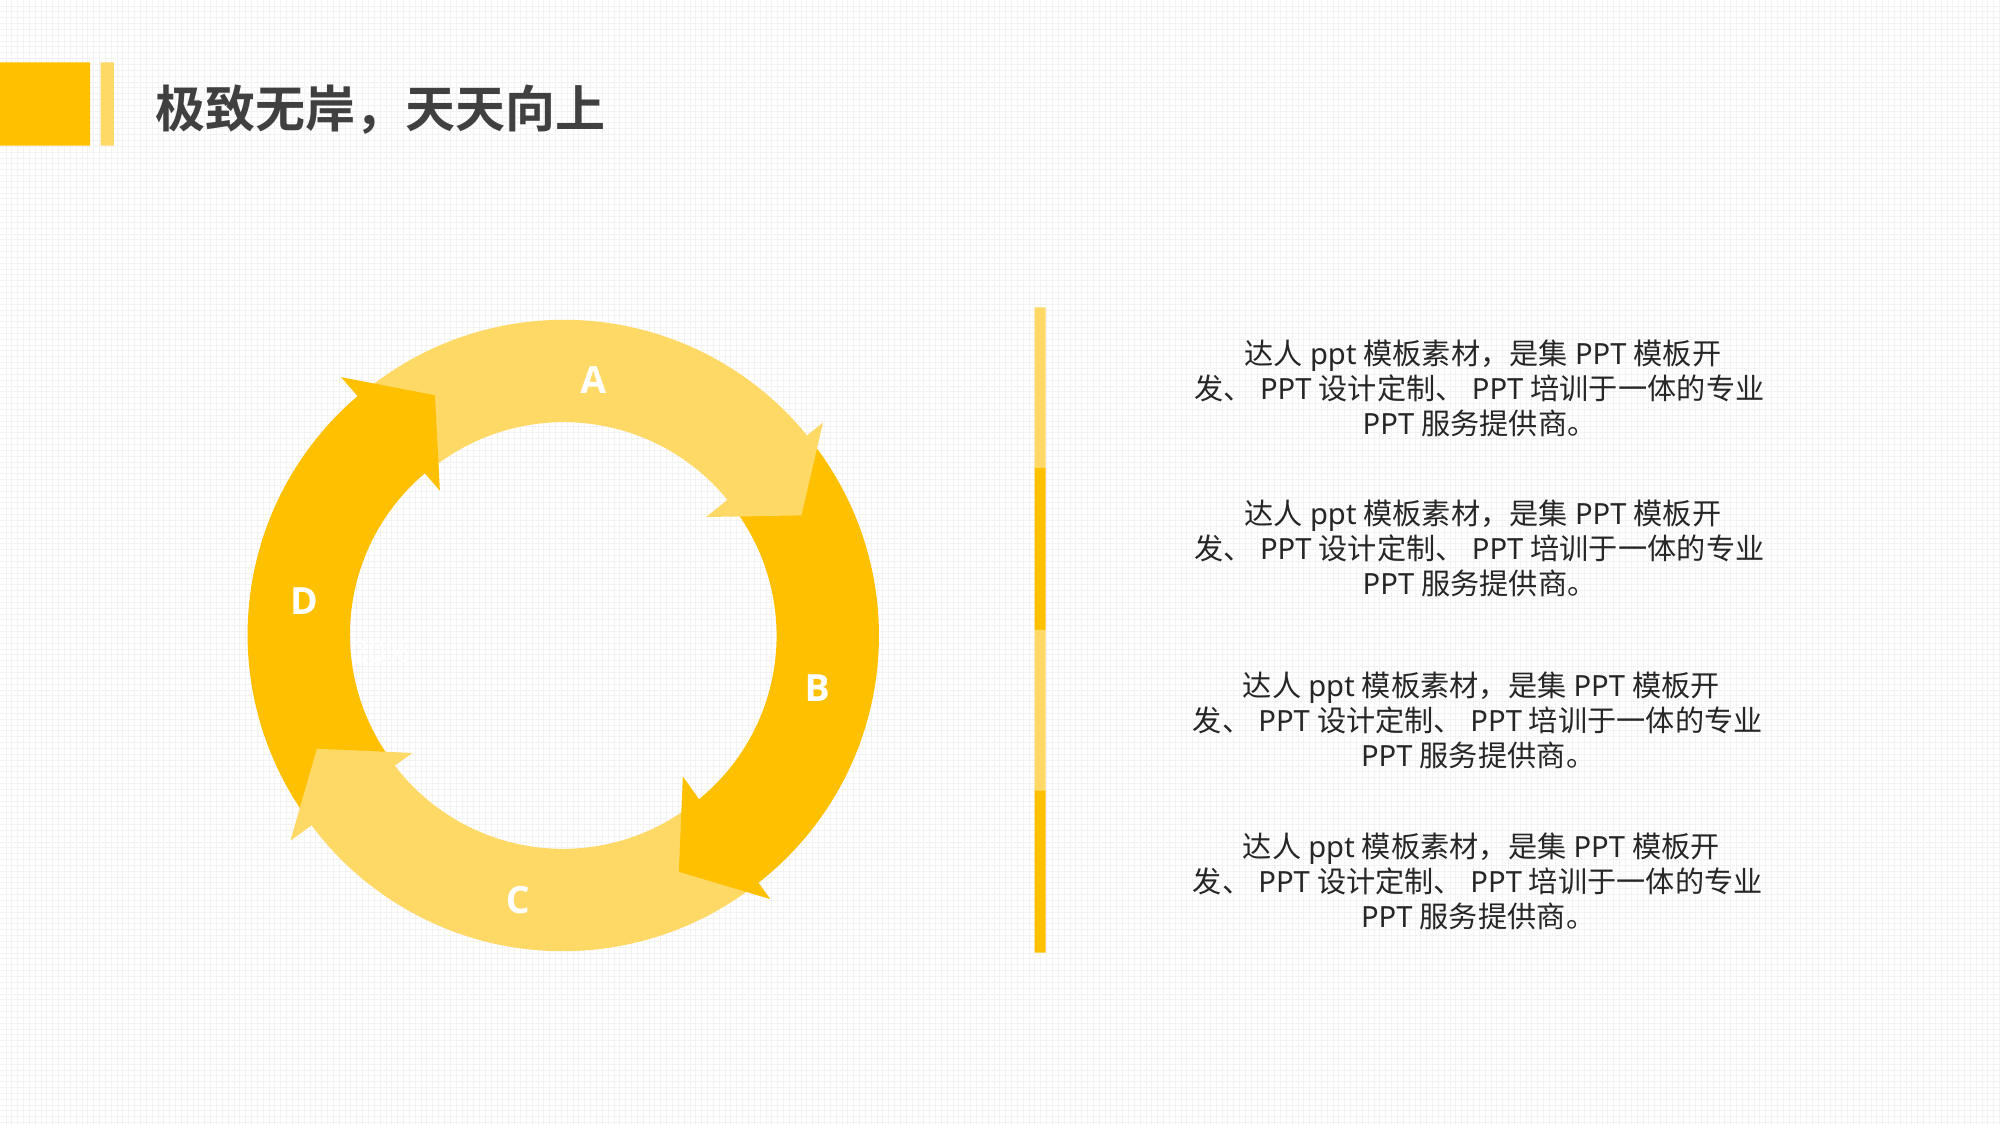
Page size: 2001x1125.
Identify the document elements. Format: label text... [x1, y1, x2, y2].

text_box 极致无岸，天天向上 [140, 69, 633, 145]
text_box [1034, 307, 1046, 953]
text_box 达人ppt模板素材，是集PPT模板开发、PPT设计定制、PPT培训于一体的专业PPT服务提供商。 [1170, 660, 1793, 780]
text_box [247, 319, 879, 952]
text_box 达人ppt模板素材，是集PPT模板开发、PPT设计定制、PPT培训于一体的专业PPT服务提供商。 [1171, 327, 1794, 448]
text_box 达人ppt模板素材，是集PPT模板开发、PPT设计定制、PPT培训于一体的专业PPT服务提供商。 [1171, 488, 1794, 608]
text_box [0, 62, 115, 146]
text_box 达人ppt模板素材，是集PPT模板开发、PPT设计定制、PPT培训于一体的专业PPT服务提供商。 [1170, 820, 1793, 941]
